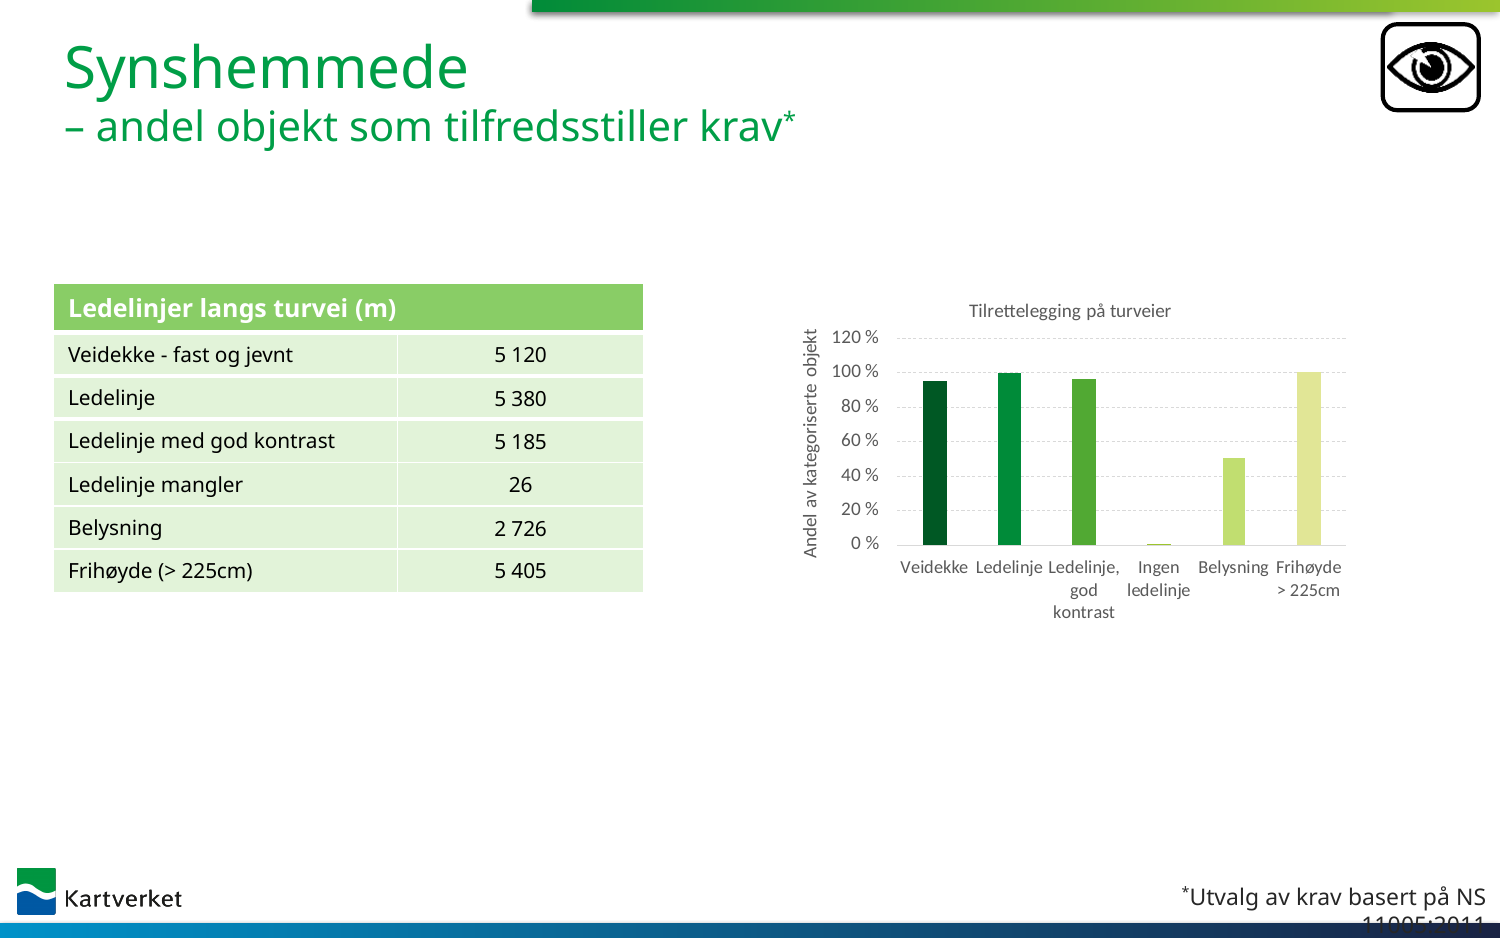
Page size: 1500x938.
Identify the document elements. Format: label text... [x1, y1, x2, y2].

text_box *Utvalg av krav basert på NS 11005:2011 [1068, 873, 1500, 938]
table_cell Ledelinje [54, 378, 397, 417]
picture [791, 291, 1349, 630]
table_cell 5 405 [398, 550, 643, 592]
table_cell 5 120 [398, 335, 643, 374]
table_cell Belysning [54, 507, 397, 548]
table_cell Ledelinje mangler [54, 463, 397, 505]
table_cell 26 [398, 463, 643, 505]
table_cell Veidekke - fast og jevnt [54, 335, 397, 374]
text_box Synshemmede – andel objekt som tilfredsstiller krav* [49, 24, 1431, 158]
table_cell Frihøyde (> 225cm) [54, 550, 397, 592]
table_cell 5 380 [398, 378, 643, 417]
table_cell Ledelinje med god kontrast [54, 421, 397, 462]
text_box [1382, 24, 1480, 111]
table_header Ledelinjer langs turvei (m) [54, 284, 643, 330]
table_cell 2 726 [398, 507, 643, 548]
table_cell 5 185 [398, 421, 643, 462]
